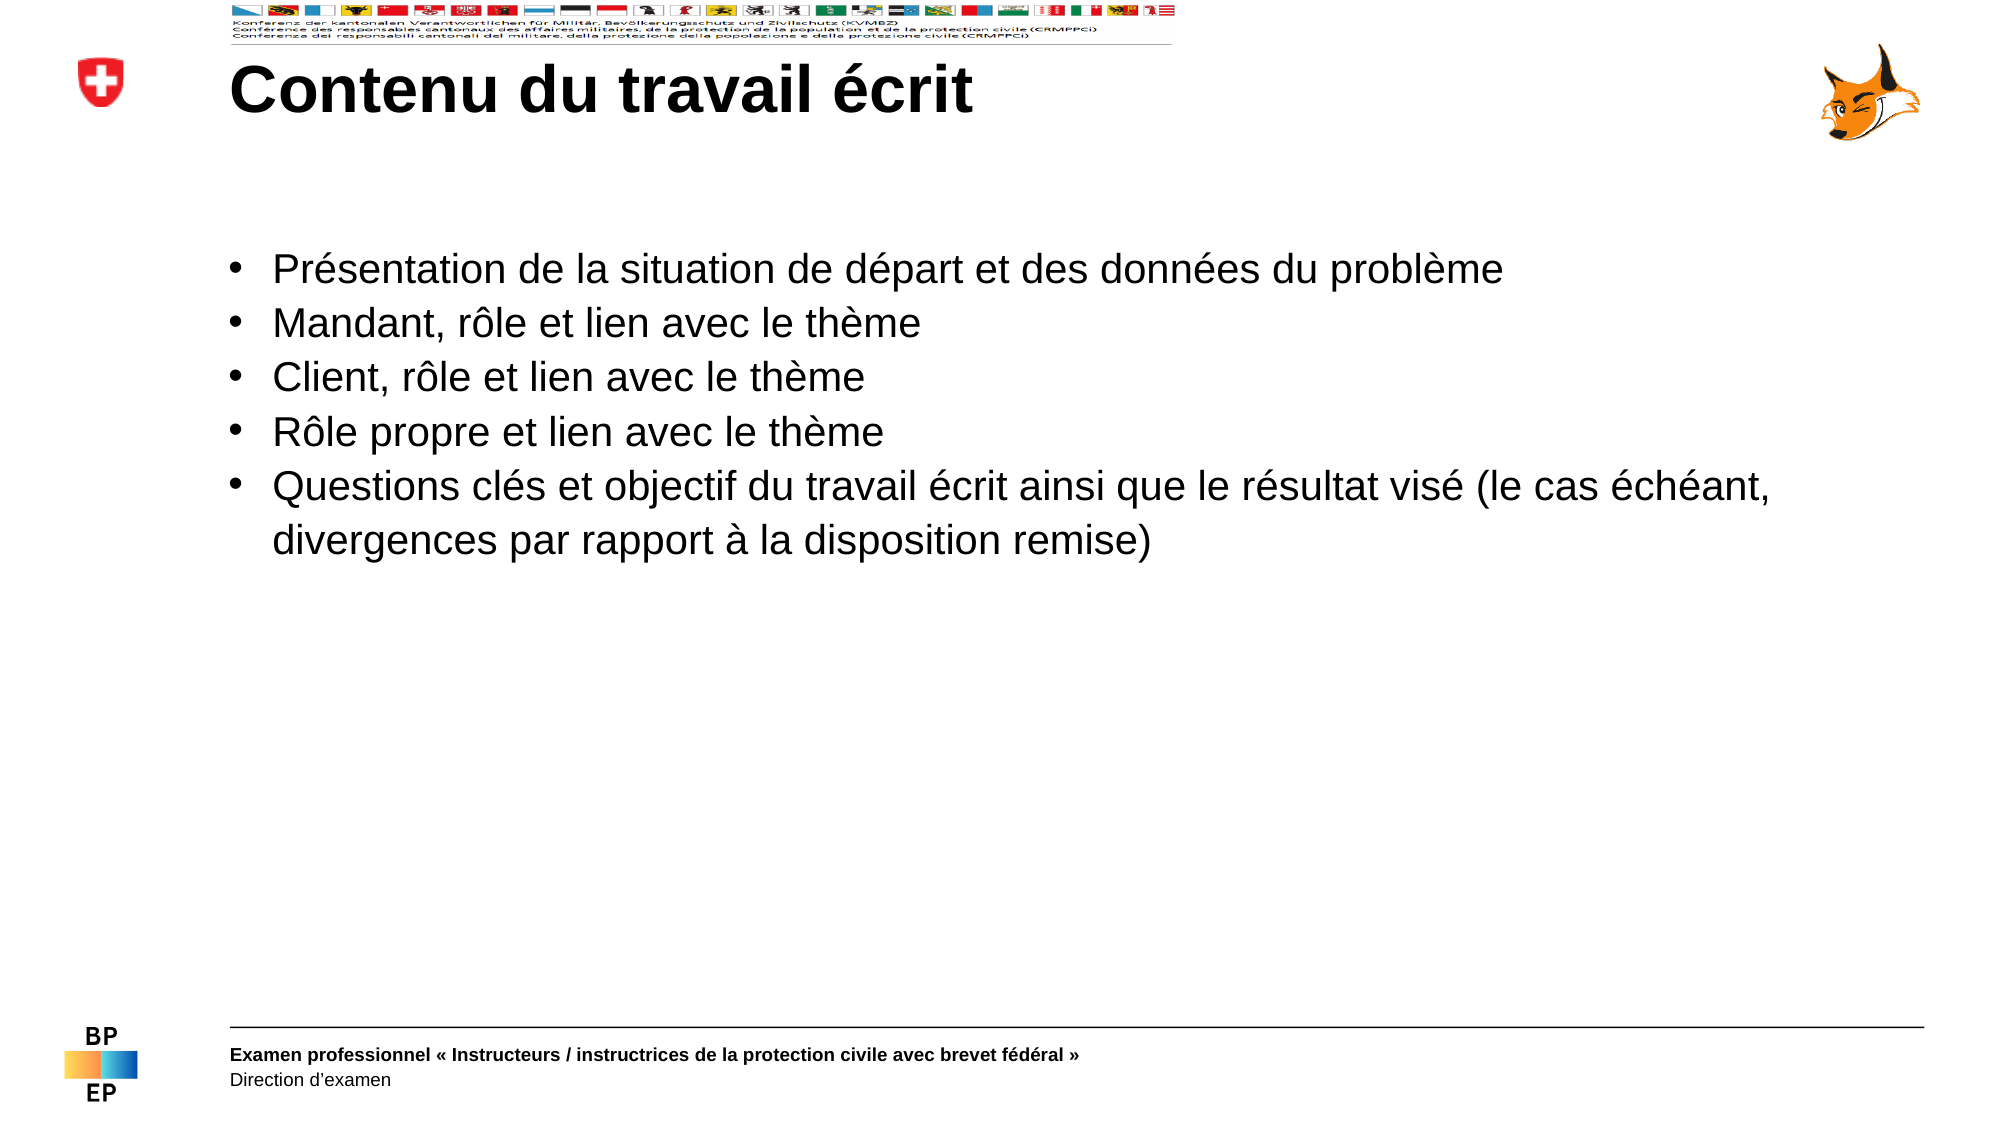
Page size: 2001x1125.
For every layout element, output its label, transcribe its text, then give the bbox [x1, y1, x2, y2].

picture [229, 4, 1175, 46]
title Contenu du travail écrit [229, 50, 1922, 199]
footer Examen professionnel « Instructeurs / instructrices de la protection civile avec brevet fédéral » Direction d’examen [229, 1040, 1177, 1088]
picture [1817, 40, 1922, 145]
list Présentation de la situation de départ et des données du problème Mandant, rôle et lien avec le thème Client, rôle et lien avec le thème Rôle propre et lien avec le thème Questions clés et objectif du travail écrit ainsi que le résultat visé (le cas échéant, divergences par rapport à la disposition remise) [228, 237, 1922, 981]
picture [61, 1021, 140, 1106]
